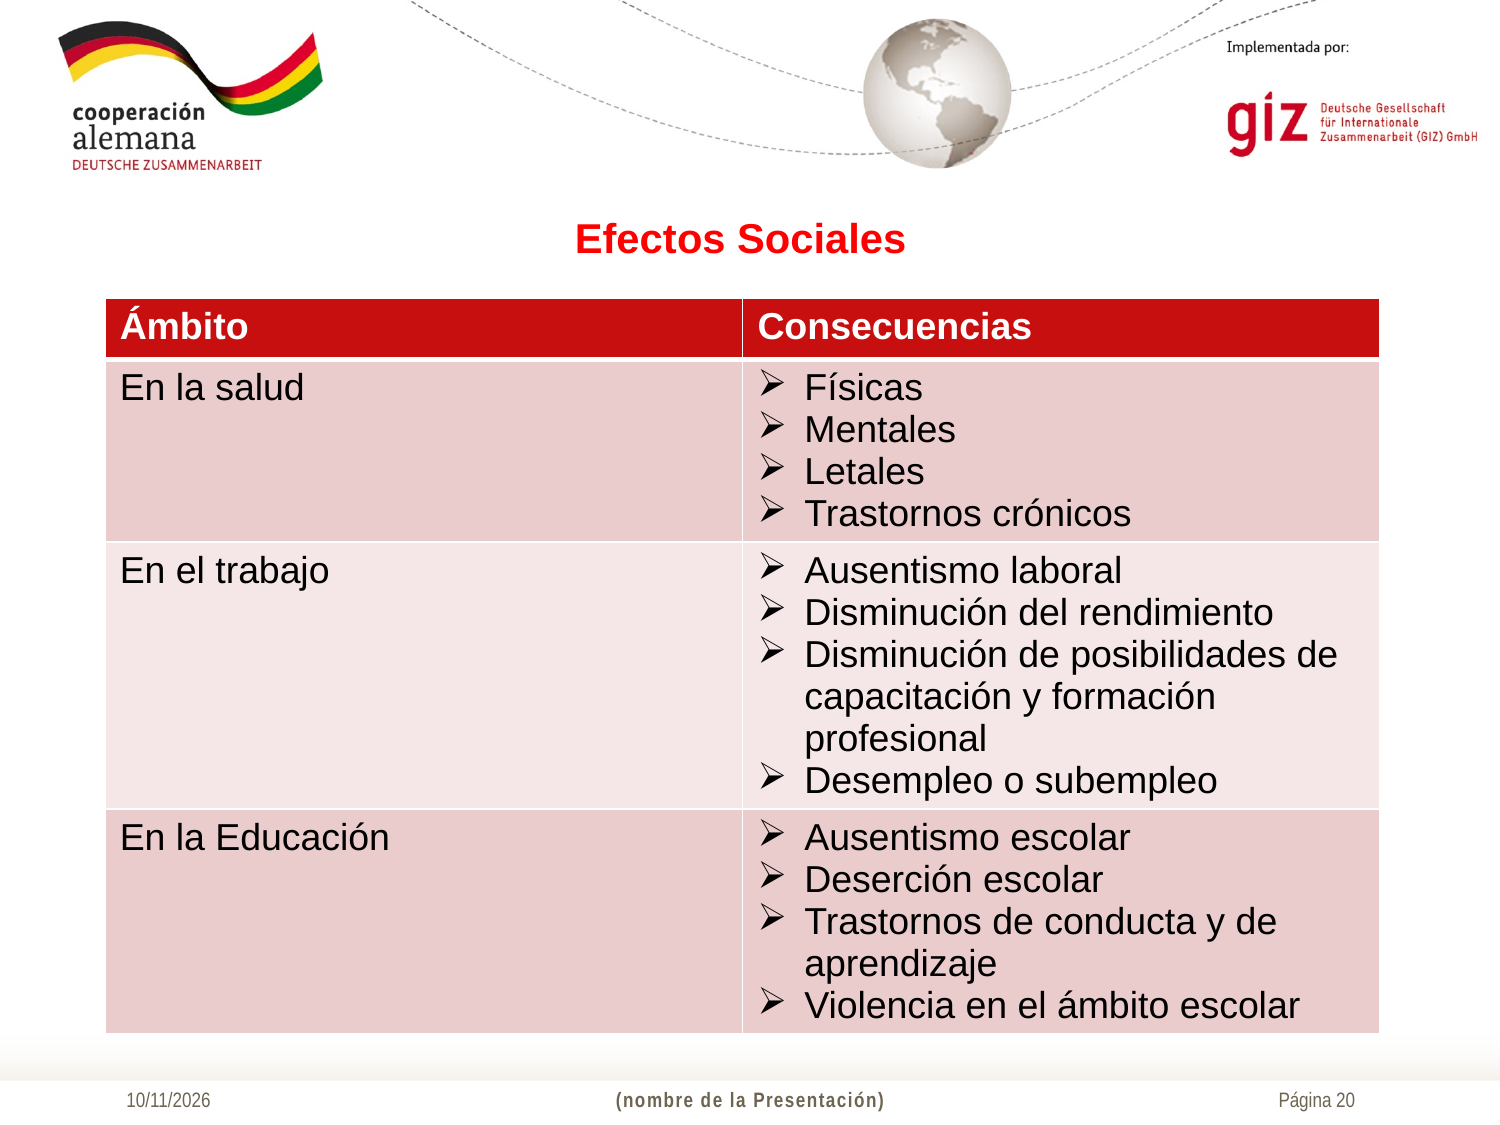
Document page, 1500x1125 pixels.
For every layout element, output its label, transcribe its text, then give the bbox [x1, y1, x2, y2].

table_header Ámbito [106, 299, 742, 357]
table_cell Físicas Mentales Letales Trastornos crónicos [743, 362, 1379, 541]
table_cell En la Educación [106, 810, 742, 1033]
table_cell Ausentismo laboral Disminución del rendimiento Disminución de posibilidades de capacitación y formación profesional Desempleo o subempleo [743, 543, 1379, 808]
title Efectos Sociales [102, 203, 1379, 306]
table_header Consecuencias [743, 299, 1379, 357]
table_cell En el trabajo [106, 543, 742, 808]
table_cell En la salud [106, 362, 742, 541]
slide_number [111, 1079, 325, 1121]
picture [0, 959, 1500, 1081]
table_cell Ausentismo escolar Deserción escolar Trastornos de conducta y de aprendizaje Violencia en el ámbito escolar [743, 810, 1379, 1033]
footer (nombre de la Presentación) [469, 1079, 1031, 1121]
picture [0, 0, 1500, 188]
